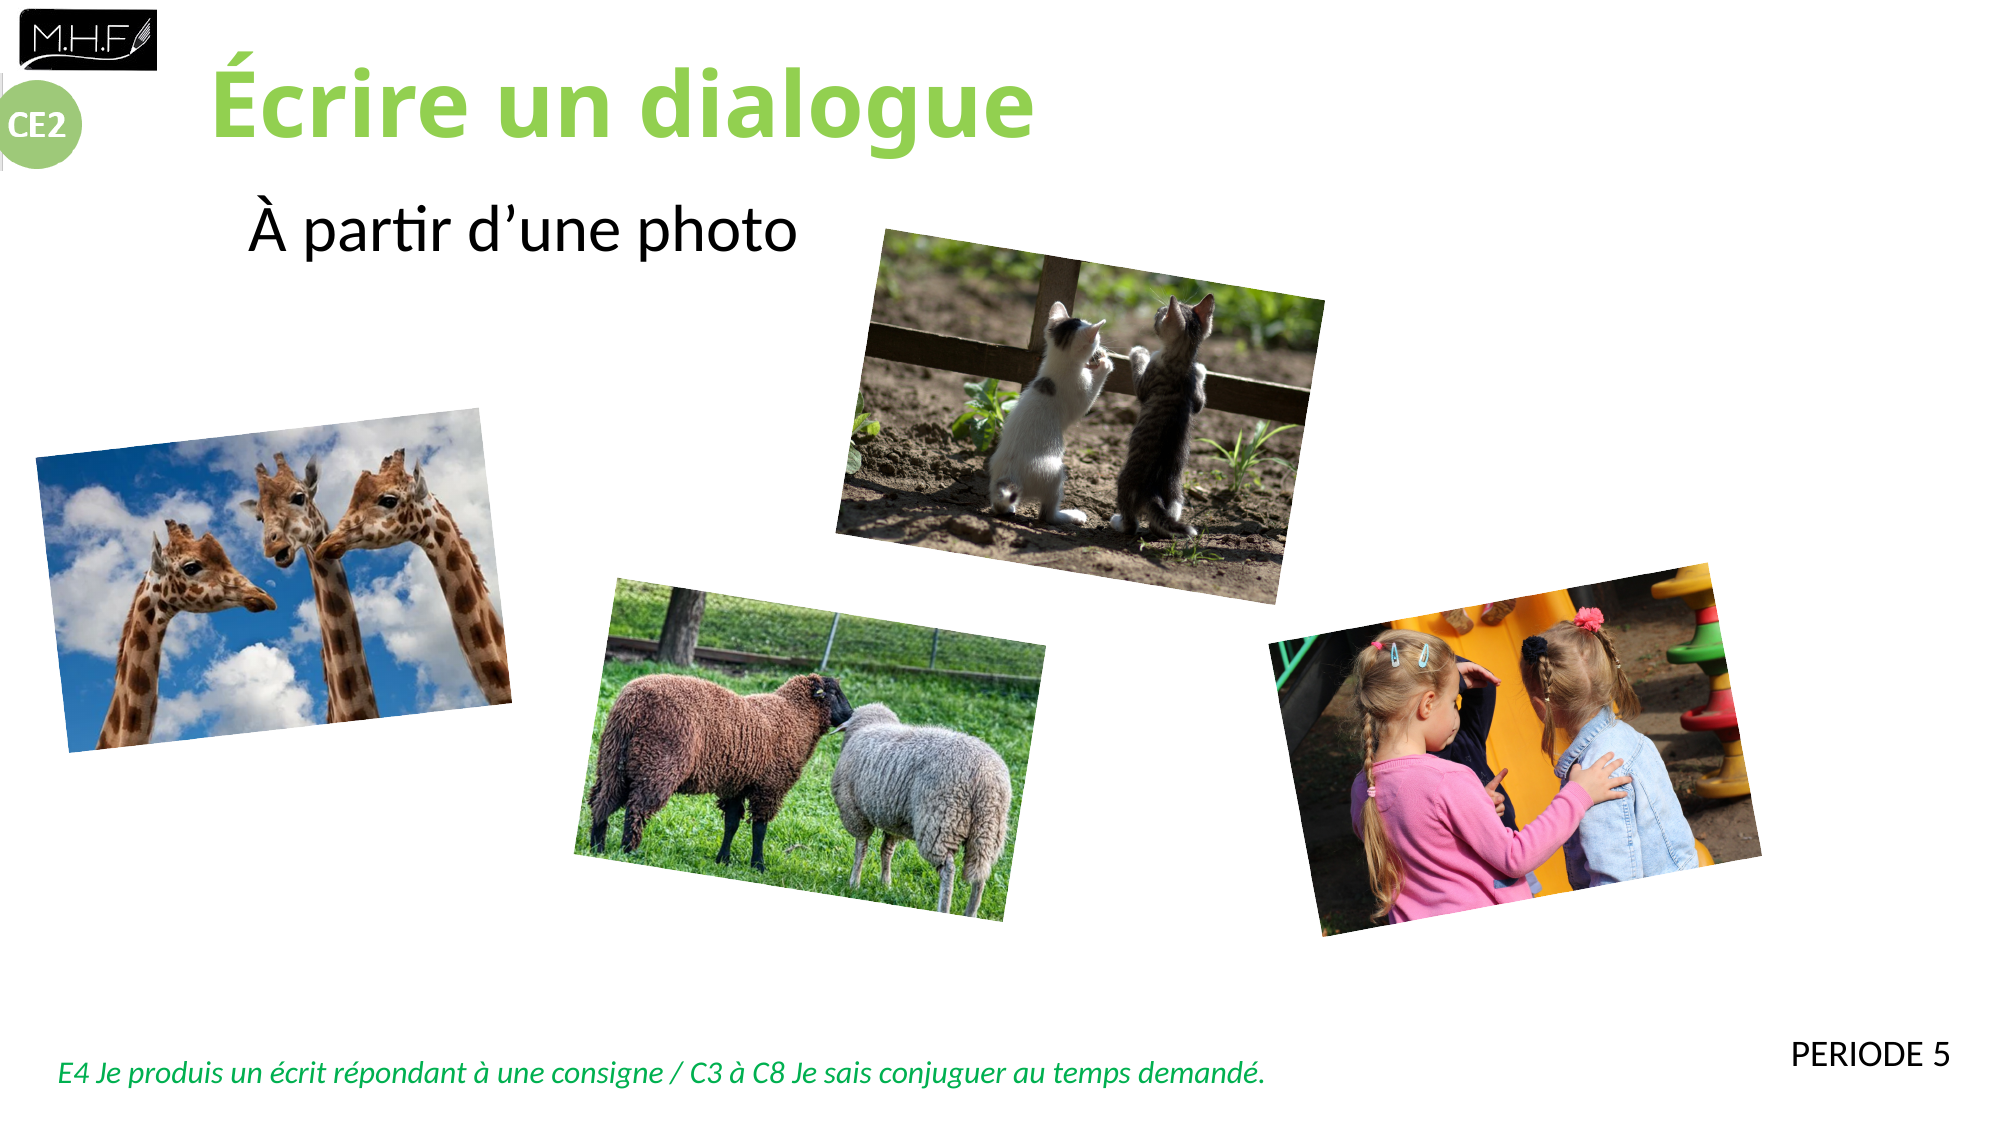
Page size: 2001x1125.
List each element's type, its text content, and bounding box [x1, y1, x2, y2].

text_box PERIODE 5 [1362, 1021, 1967, 1082]
picture [836, 229, 1324, 605]
picture [1269, 563, 1762, 937]
picture [36, 408, 512, 752]
picture [574, 578, 1046, 921]
text_box À partir d’une photo [234, 171, 946, 334]
text_box E4 Je produis un écrit répondant à une consigne / C3 à C8 Je sais conjuguer au temps demandé. [42, 1044, 1544, 1098]
picture [0, 7, 157, 171]
title Écrire un dialogue [193, 0, 1967, 218]
